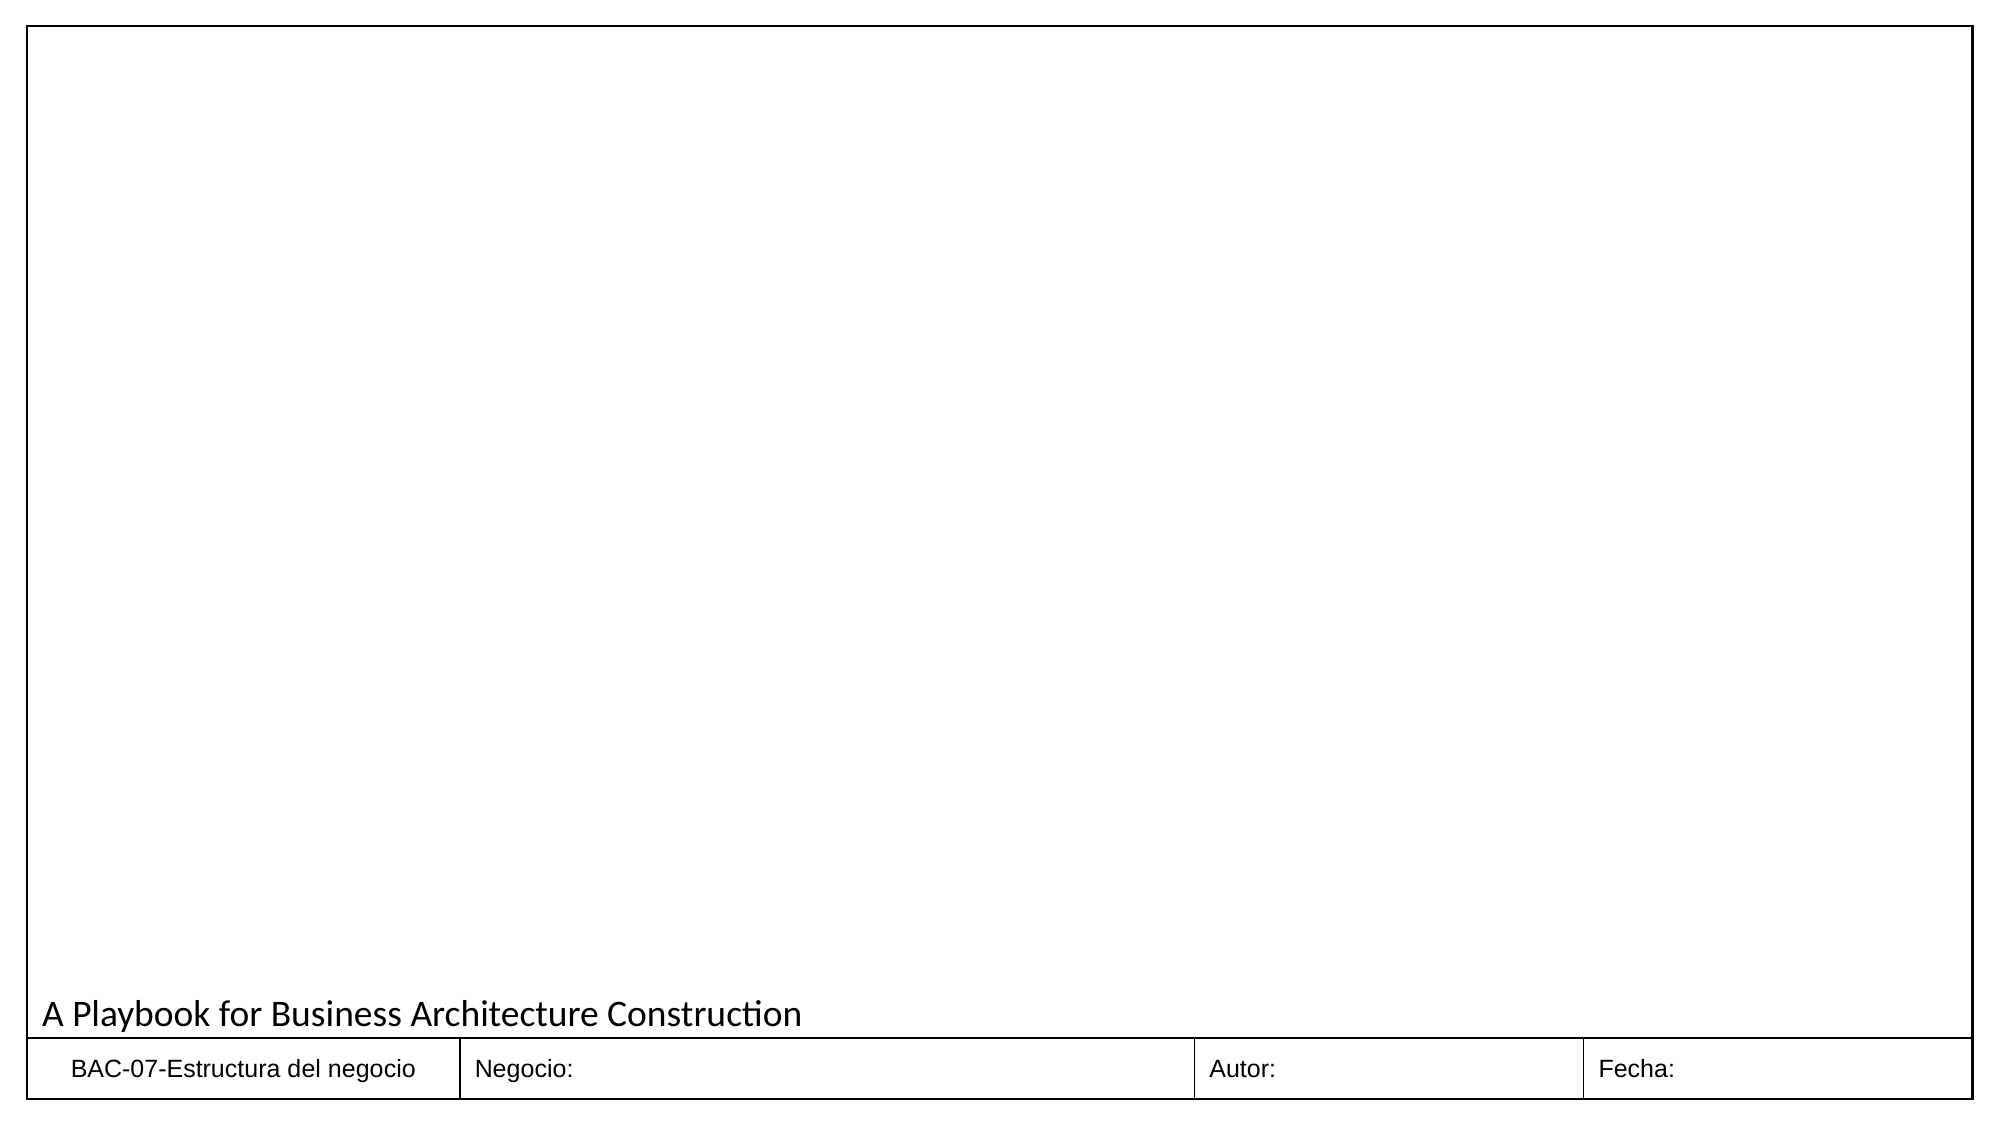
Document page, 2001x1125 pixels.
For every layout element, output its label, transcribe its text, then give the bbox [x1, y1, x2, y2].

text_box A Playbook for Business Architecture Construction [27, 981, 1028, 1041]
table_header Negocio: [461, 1039, 1194, 1098]
table_header Fecha: [1584, 1039, 1972, 1098]
table_header Autor: [1195, 1039, 1583, 1098]
text_box [26, 25, 1974, 1100]
table_header BAC-07-Estructura del negocio [28, 1041, 459, 1098]
